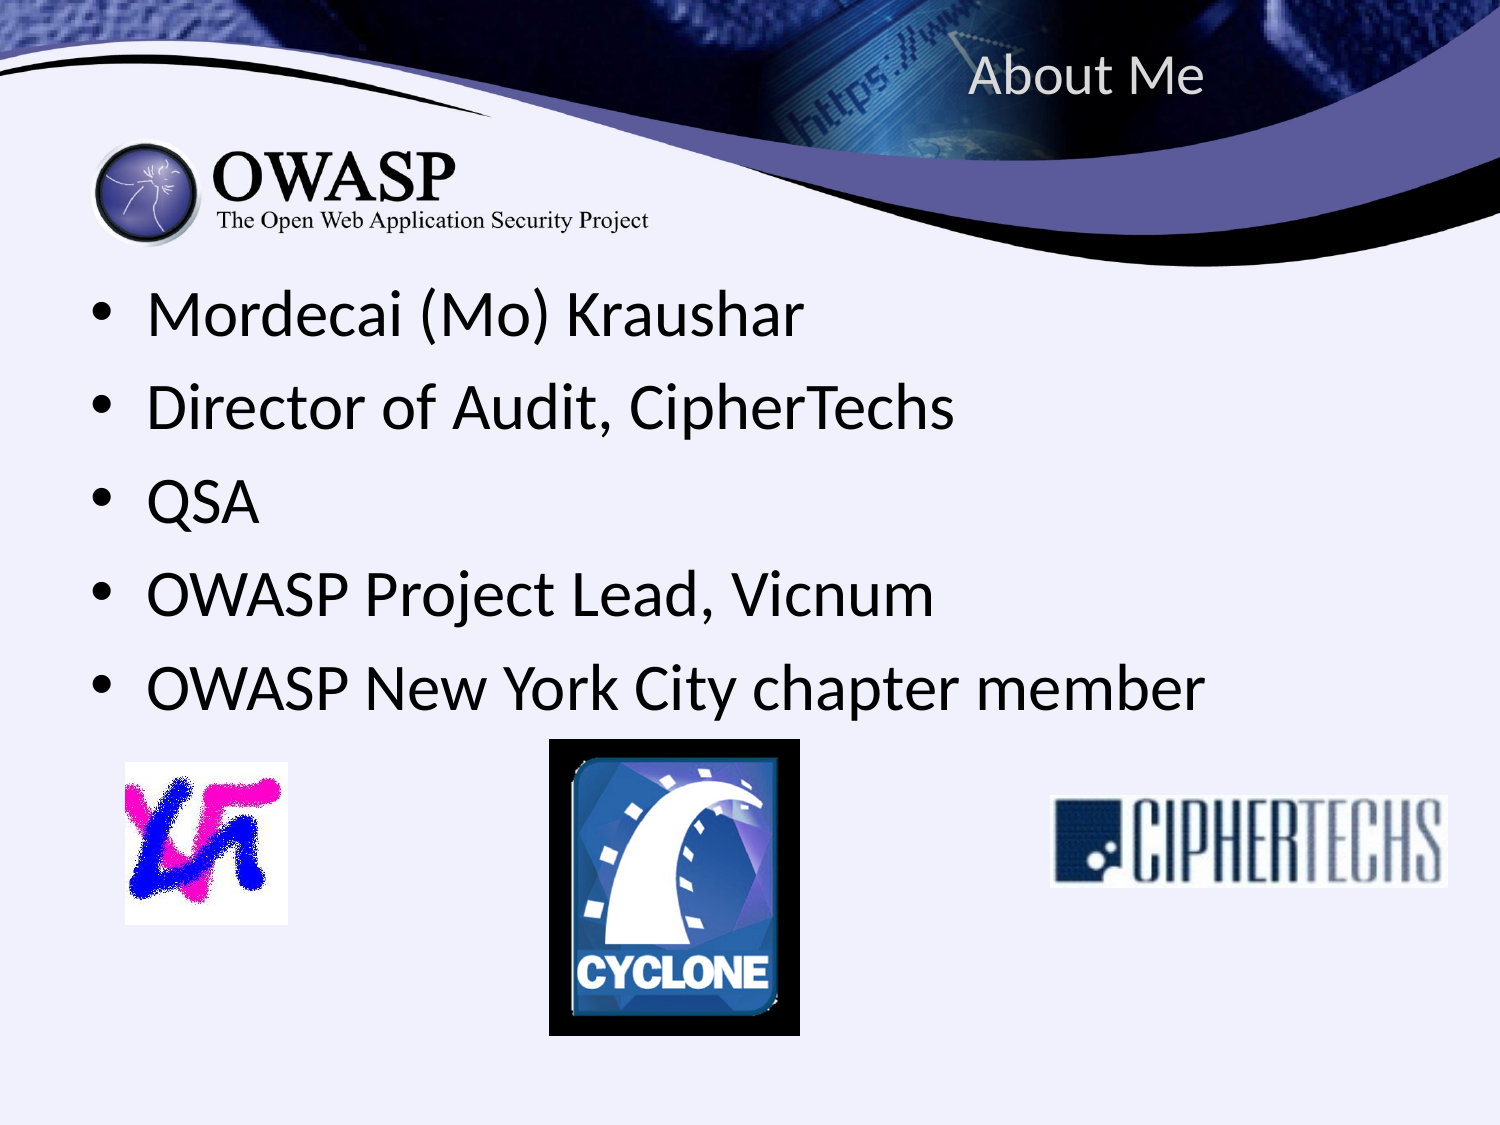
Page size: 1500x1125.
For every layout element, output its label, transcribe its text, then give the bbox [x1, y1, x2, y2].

picture [0, 0, 1500, 1125]
title About Me [699, 12, 1475, 130]
list Mordecai (Mo) Kraushar Director of Audit, CipherTechs QSA OWASP Project Lead, Vicnum OWASP New York City chapter member [75, 262, 1425, 1005]
